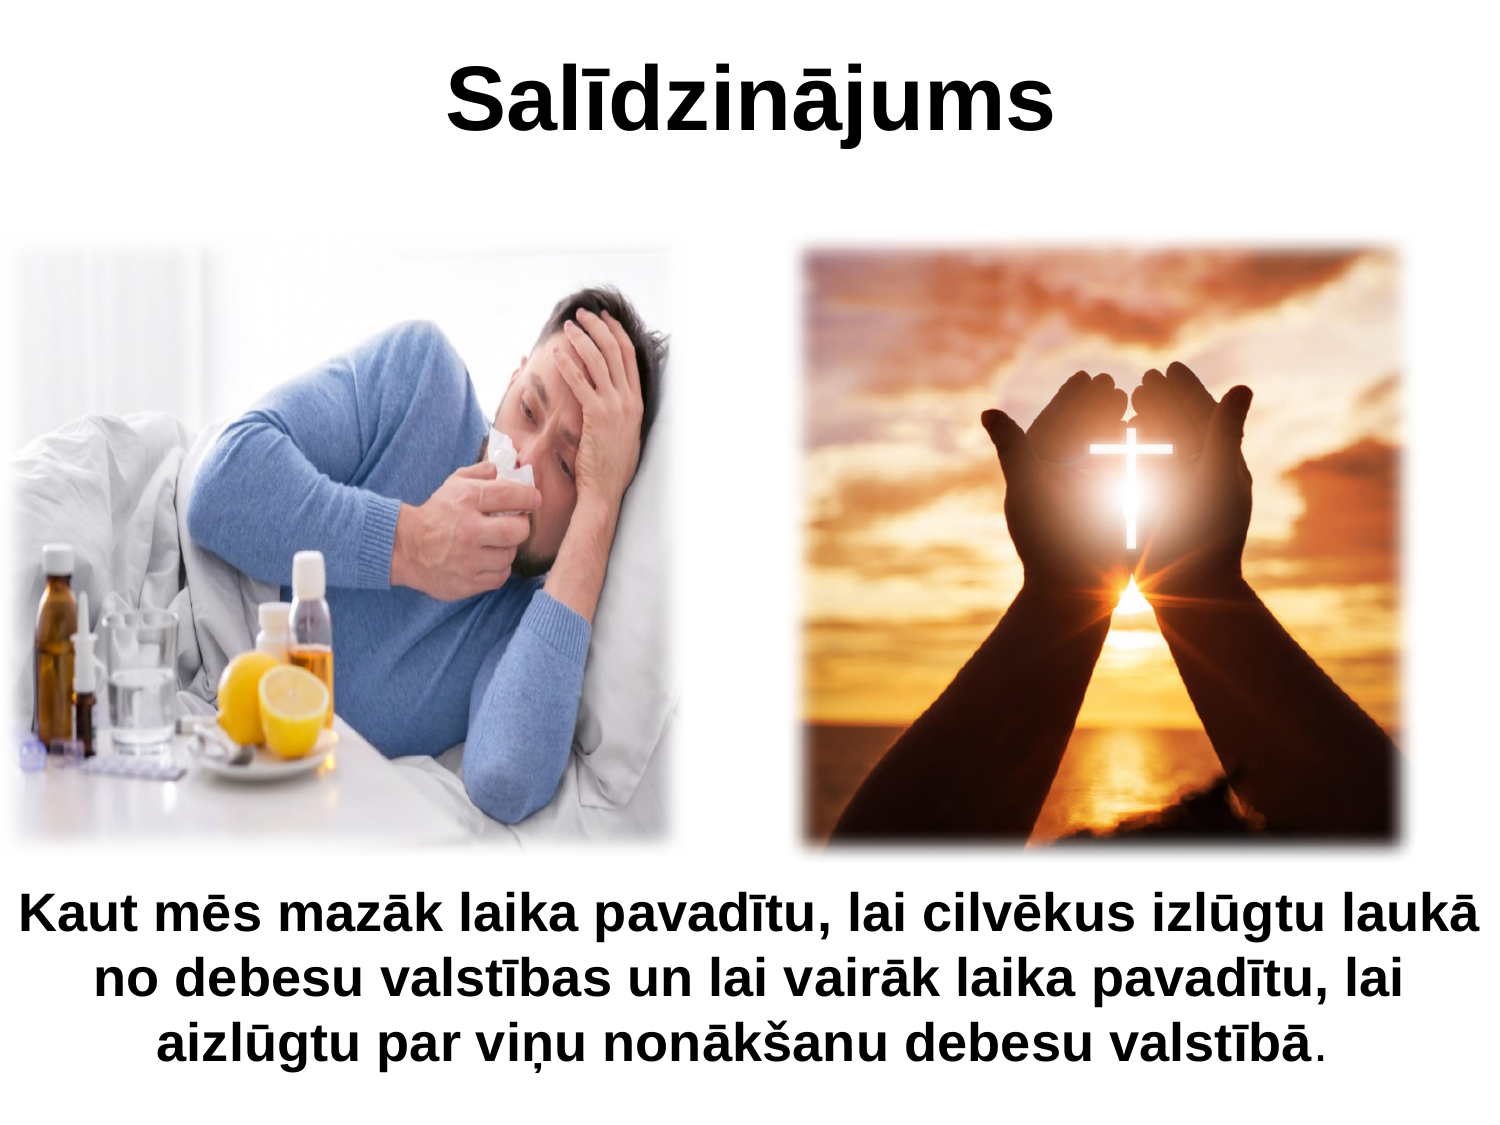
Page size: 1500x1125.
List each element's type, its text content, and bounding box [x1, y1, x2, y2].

picture [785, 231, 1418, 864]
text_box Kaut mēs mazāk laika pavadītu, lai cilvēkus izlūgtu laukā no debesu valstības un lai vairāk laika pavadītu, lai aizlūgtu par viņu nonākšanu debesu valstībā. [0, 869, 1500, 1080]
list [0, 231, 685, 858]
title Salīdzinājums [76, 0, 1427, 188]
